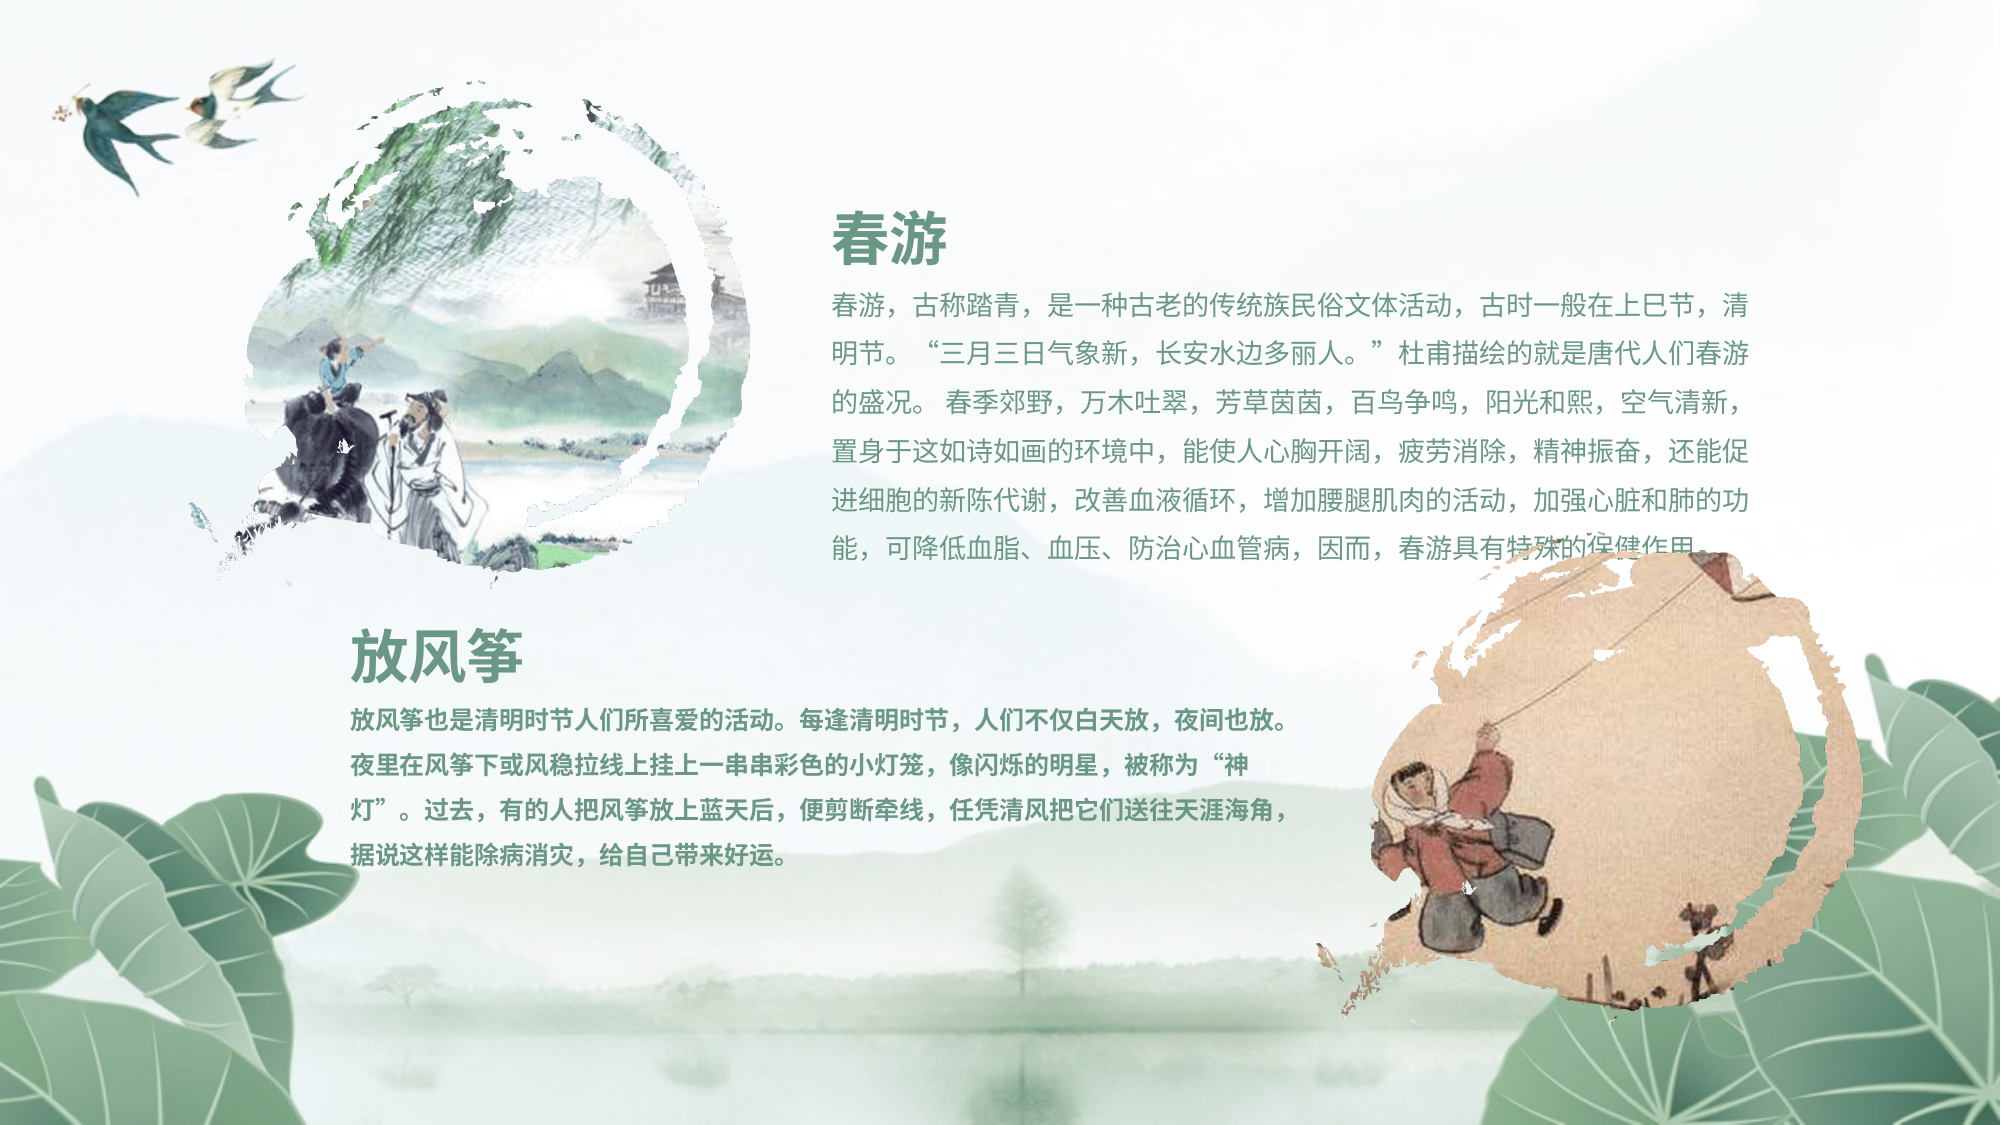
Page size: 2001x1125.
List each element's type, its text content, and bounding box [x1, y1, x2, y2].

picture [0, 0, 2000, 1125]
text_box 春游 春游，古称踏青，是一种古老的传统族民俗文体活动，古时一般在上巳节，清明节。“三月三日气象新，长安水边多丽人。”杜甫描绘的就是唐代人们春游的盛况。 春季郊野，万木吐翠，芳草茵茵，百鸟争鸣，阳光和熙，空气清新，置身于这如诗如画的环境中，能使人心胸开阔，疲劳消除，精神振奋，还能促进细胞的新陈代谢，改善血液循环，增加腰腿肌肉的活动，加强心脏和肺的功能，可降低血脂、血压、防治心血管病，因而，春游具有特殊的保健作用。 [816, 159, 1781, 572]
text_box 放风筝 放风筝也是清明时节人们所喜爱的活动。每逢清明时节，人们不仅白天放，夜间也放。夜里在风筝下或风稳拉线上挂上一串串彩色的小灯笼，像闪烁的明星，被称为“神灯”。过去，有的人把风筝放上蓝天后，便剪断牵线，任凭清风把它们送往天涯海角，据说这样能除病消灾，给自己带来好运。 [335, 577, 1299, 877]
